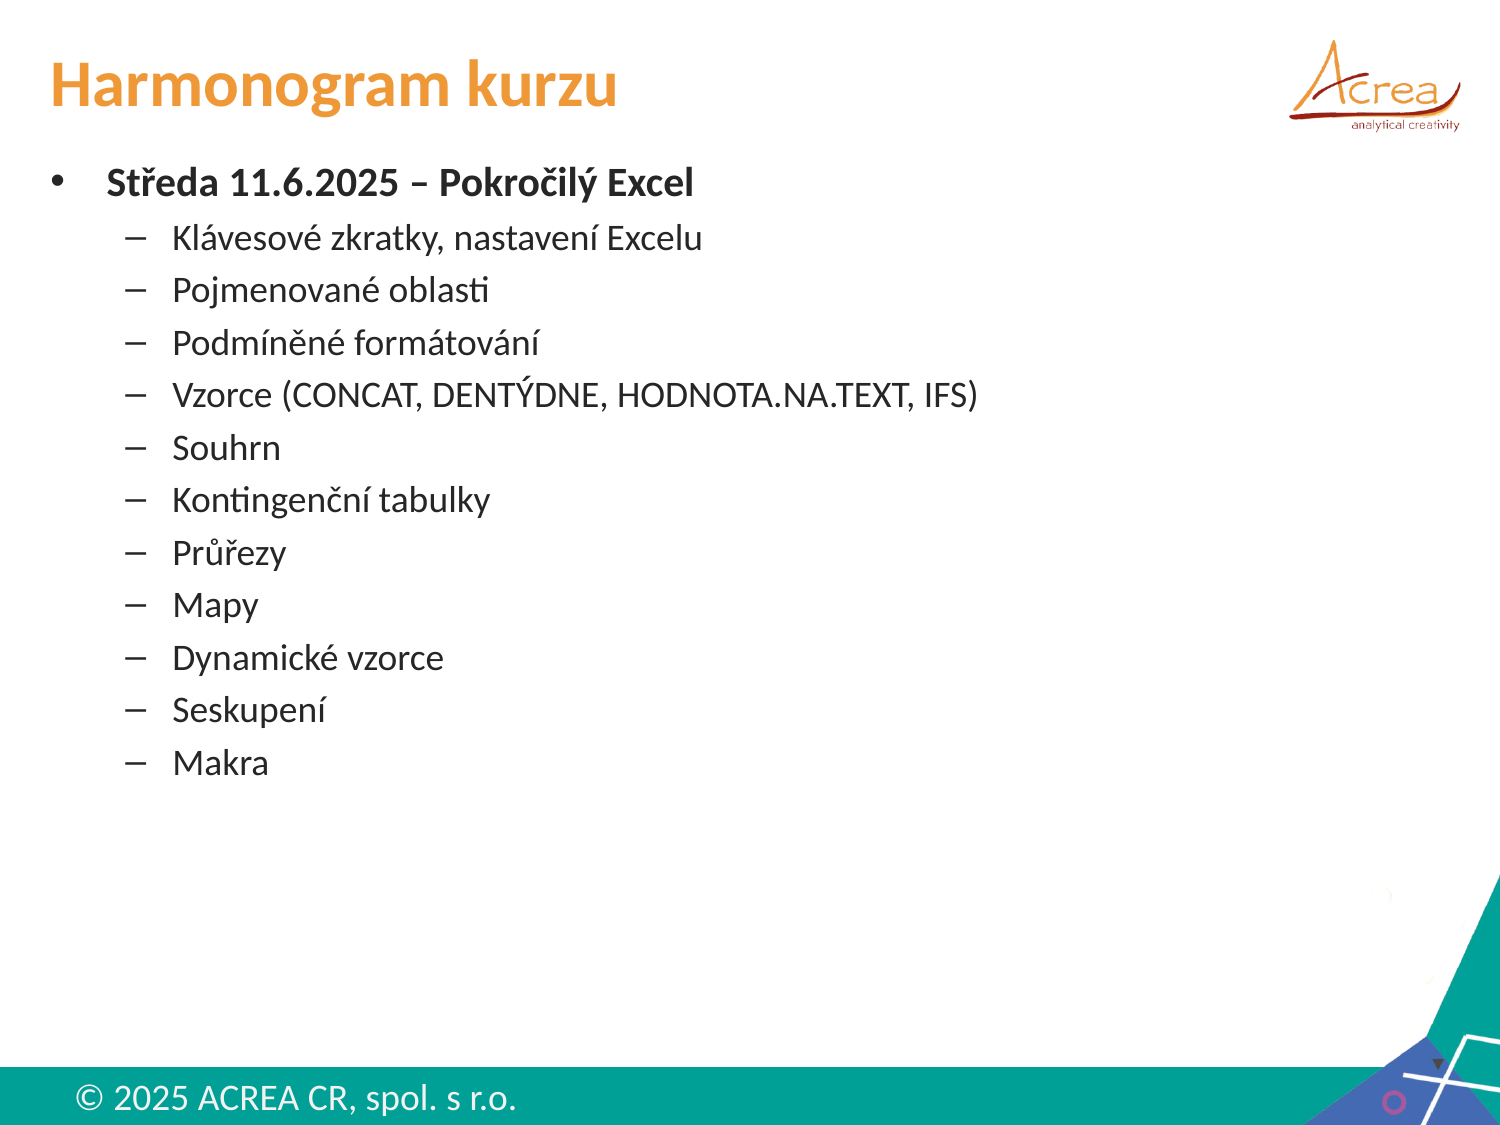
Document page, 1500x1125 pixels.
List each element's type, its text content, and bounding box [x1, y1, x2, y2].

list Středa 11.6.2025 – Pokročilý Excel Klávesové zkratky, nastavení Excelu Pojmenované oblasti Podmíněné formátování Vzorce (CONCAT, DENTÝDNE, HODNOTA.NA.TEXT, IFS) Souhrn Kontingenční tabulky Průřezy Mapy Dynamické vzorce Seskupení Makra [35, 147, 1453, 1010]
picture [1249, 10, 1500, 161]
picture [1280, 853, 1500, 1125]
title Harmonogram kurzu [35, 35, 1276, 124]
